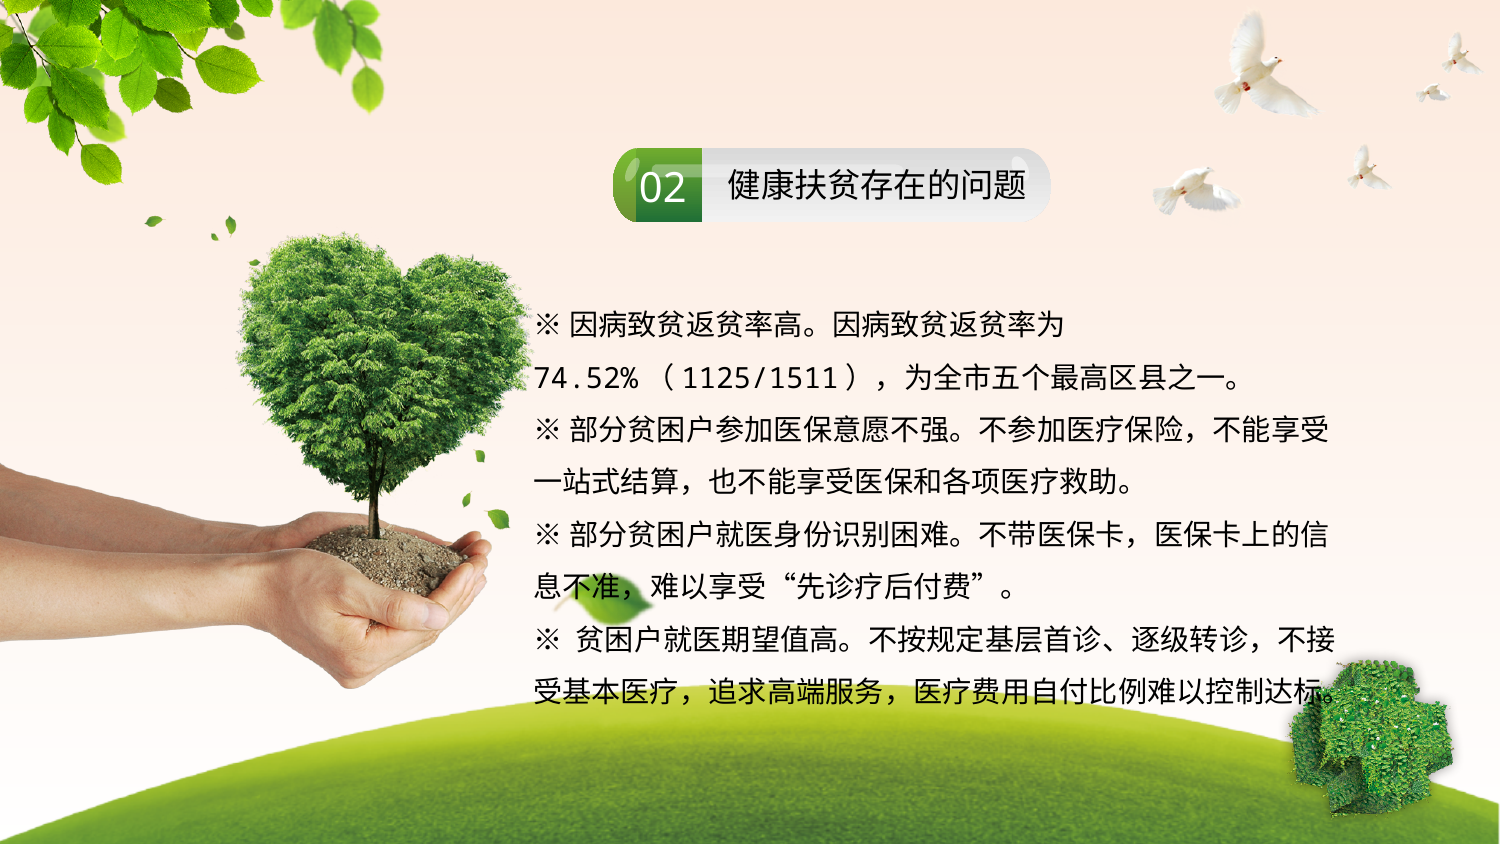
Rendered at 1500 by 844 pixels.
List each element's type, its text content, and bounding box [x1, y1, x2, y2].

picture [1128, 0, 1500, 284]
picture [0, 0, 1500, 844]
text_box ※因病致贫返贫率高。因病致贫返贫率为74.52%（1125/1511），为全市五个最高区县之一。 ※部分贫困户参加医保意愿不强。不参加医疗保险，不能享受一站式结算，也不能享受医保和各项医疗救助。 ※部分贫困户就医身份识别困难。不带医保卡，医保卡上的信息不准，难以享受“先诊疗后付费”。 ※ 贫困户就医期望值高。不按规定基层首诊、逐级转诊，不接受基本医疗，追求高端服务，医疗费用自付比例难以控制达标。 [518, 281, 1356, 716]
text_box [612, 148, 1052, 222]
